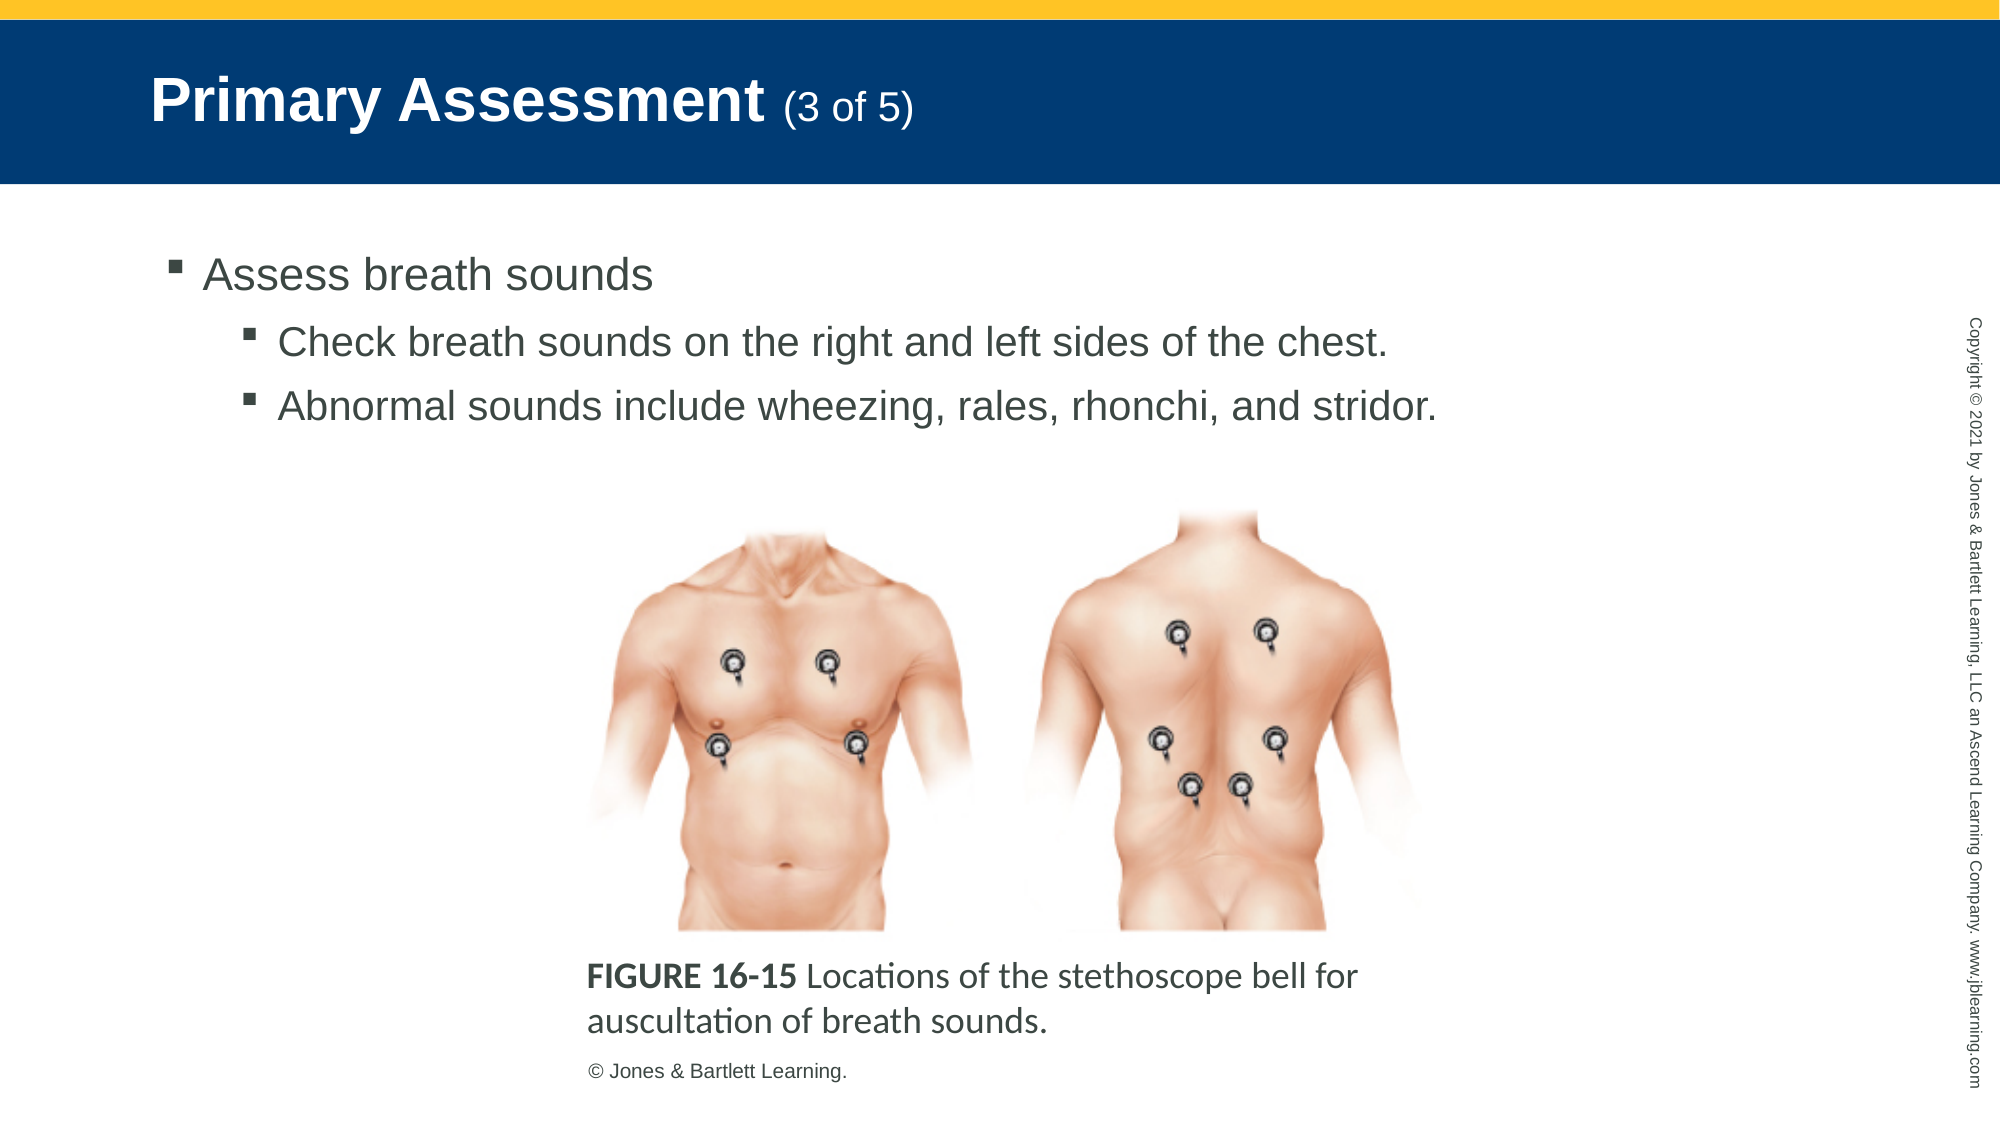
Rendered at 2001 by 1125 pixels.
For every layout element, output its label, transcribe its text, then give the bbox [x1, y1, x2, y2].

text_box © Jones & Bartlett Learning. [573, 1049, 863, 1090]
list Assess breath sounds Check breath sounds on the right and left sides of the chest. Abnormal sounds include wheezing, rales, rhonchi, and stridor. [150, 237, 1850, 625]
picture [572, 484, 1422, 957]
title Primary Assessment (3 of 5) [0, 19, 2000, 185]
text_box FIGURE 16-15 Locations of the stethoscope bell for auscultation of breath sounds. [572, 943, 1444, 1049]
